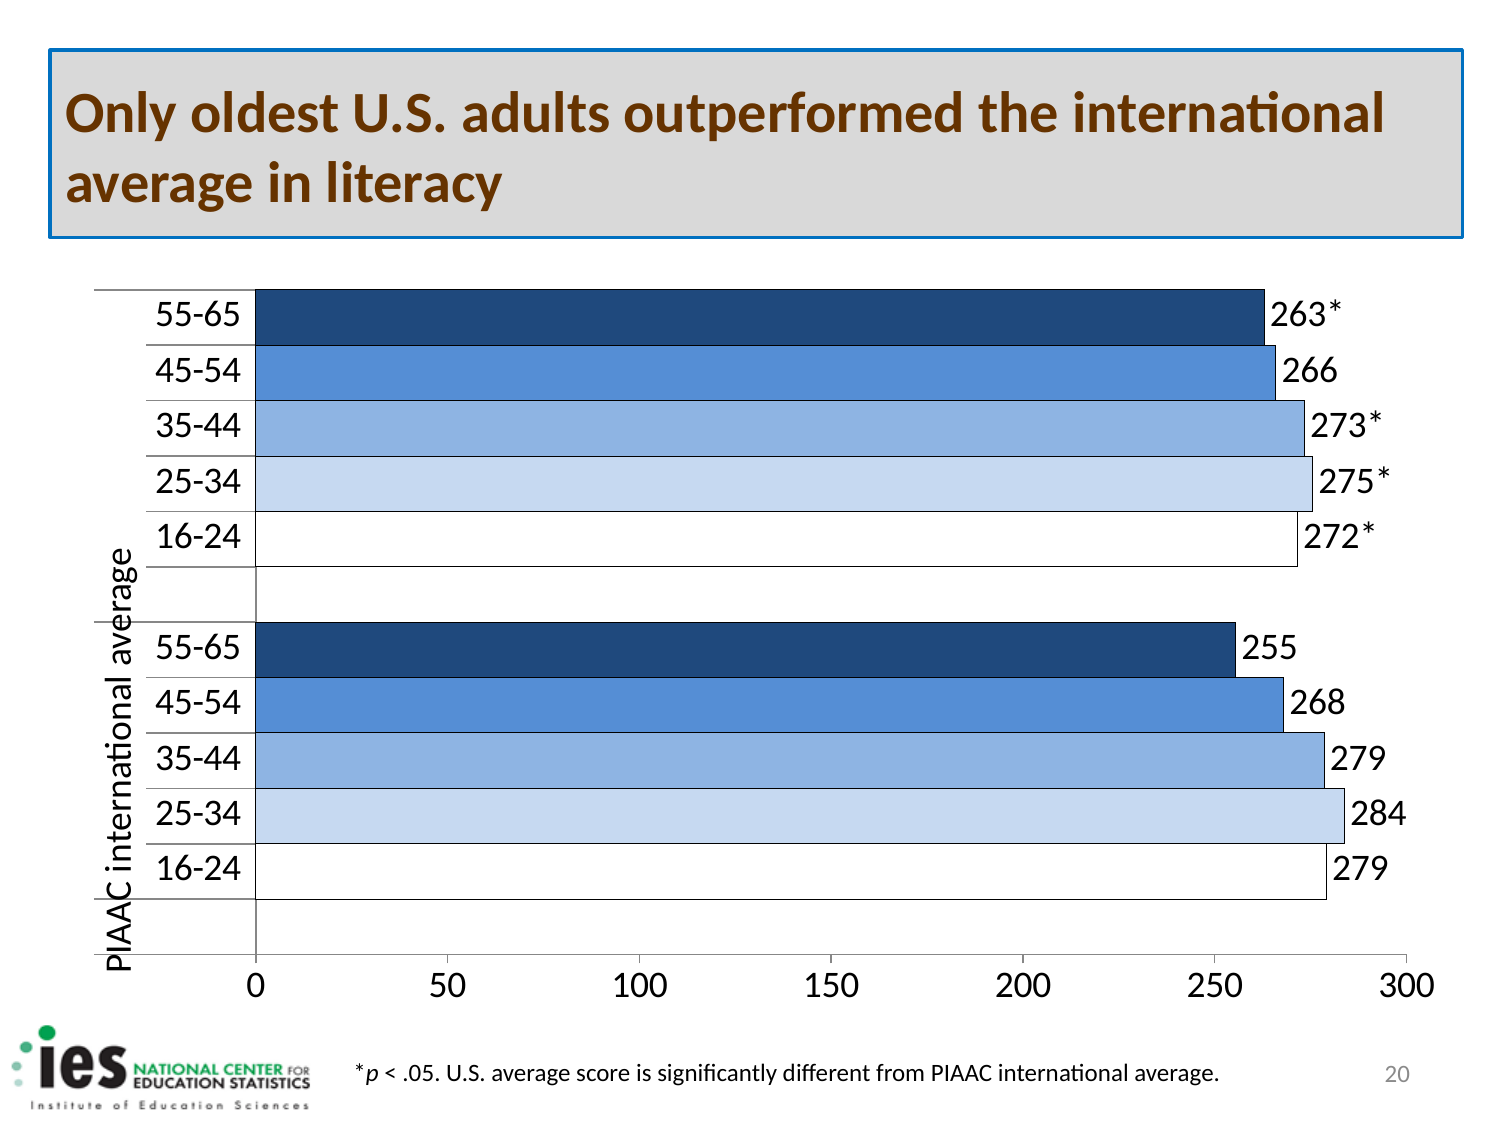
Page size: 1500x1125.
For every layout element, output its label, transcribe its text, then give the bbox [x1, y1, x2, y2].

chart [74, 274, 1463, 1023]
title Only oldest U.S. adults outperformed the international average in literacy [50, 50, 1463, 238]
slide_number 20 [1074, 1042, 1425, 1103]
picture [0, 1011, 337, 1125]
text_box *p < .05. U.S. average score is significantly different from PIAAC international average. [341, 1049, 1289, 1094]
